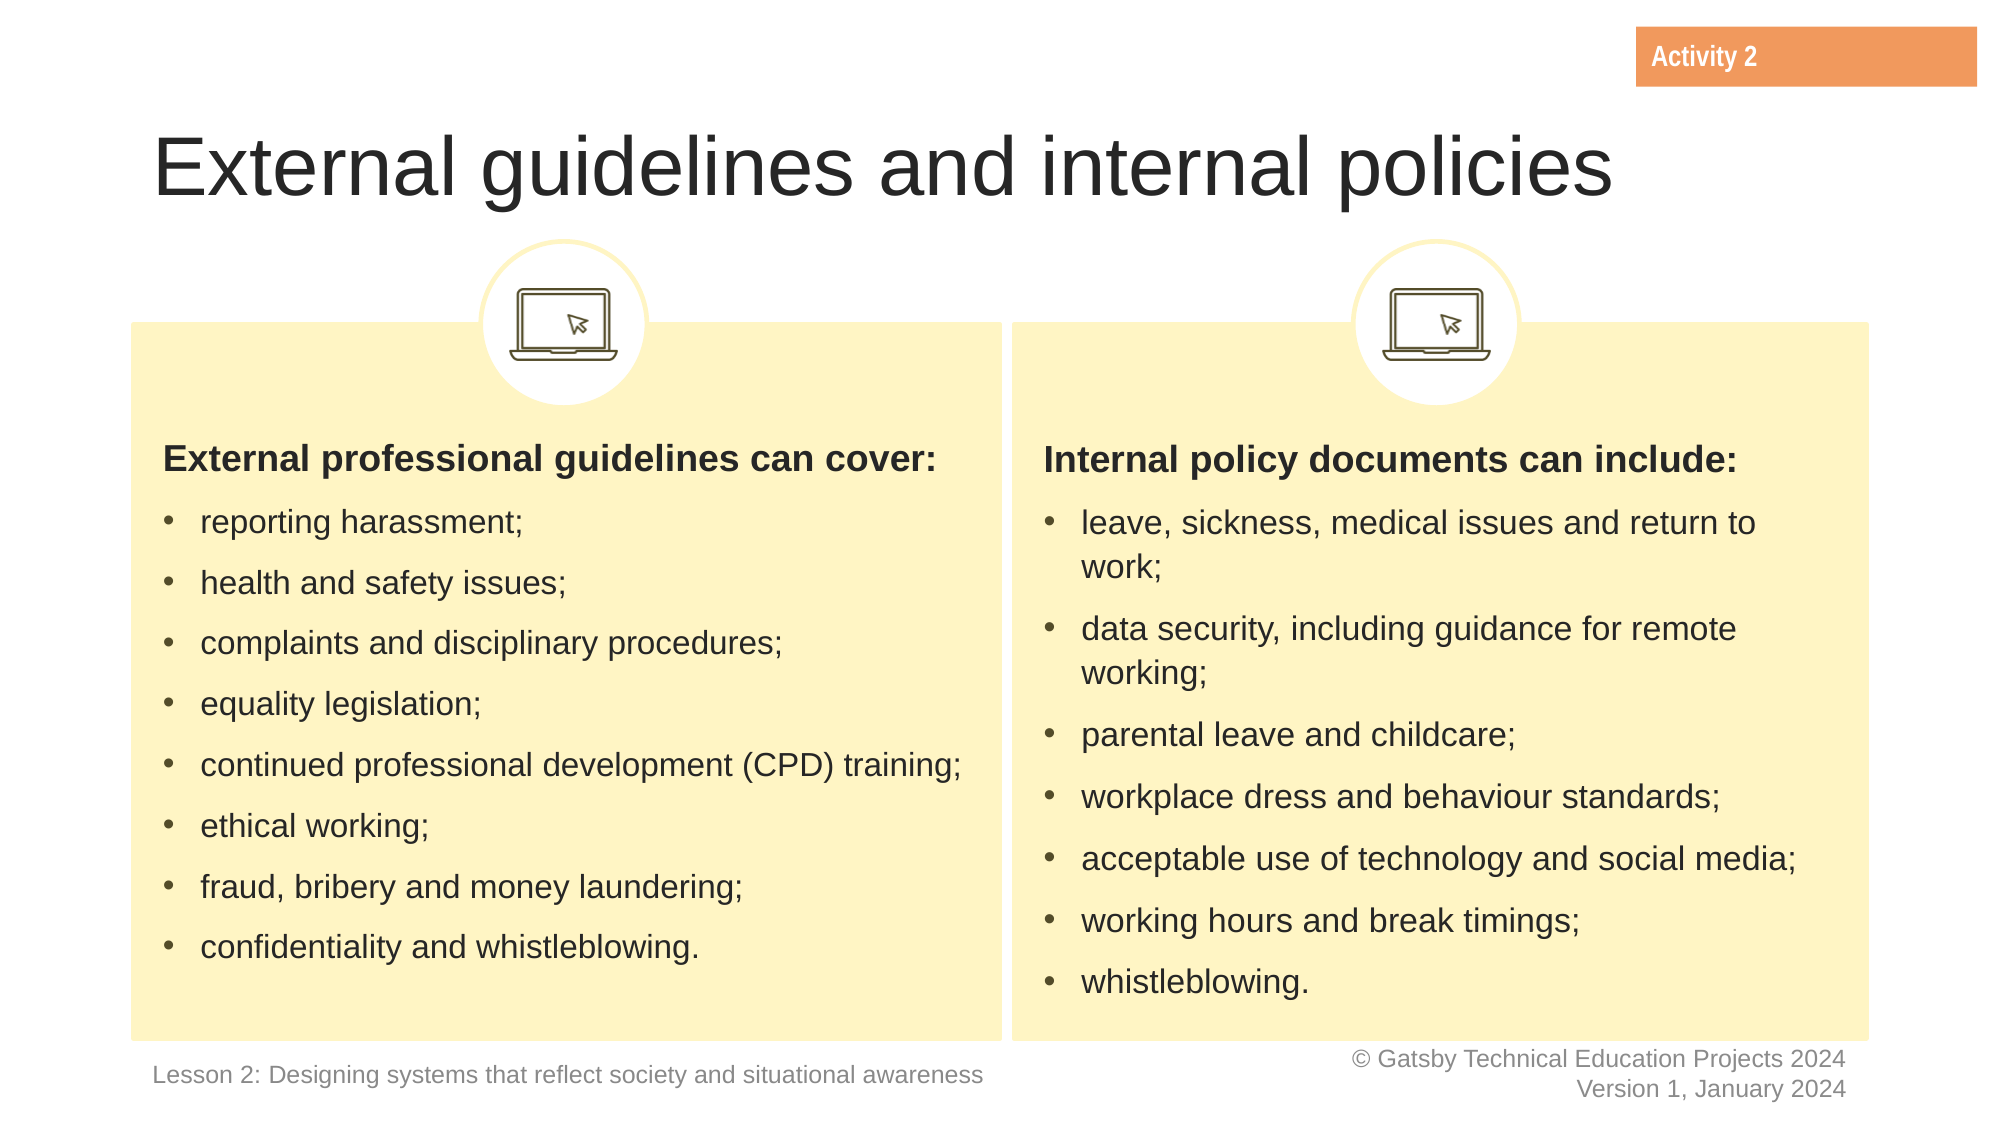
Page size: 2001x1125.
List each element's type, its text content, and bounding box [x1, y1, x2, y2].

title External guidelines and internal policies [137, 59, 1863, 278]
text_box [1352, 240, 1521, 409]
list Lesson 2: Designing systems that reflect society and situational awareness [137, 1042, 1024, 1103]
list Activity 2 [1636, 26, 1978, 87]
list External professional guidelines can cover: reporting harassment; health and safety issues; complaints and disciplinary procedures; equality legislation; continued professional development (CPD) training; ethical working; fraud, bribery and money laundering; confidentiality and whistleblowing. [131, 322, 1002, 1041]
picture [1382, 288, 1491, 361]
list Internal policy documents can include: leave, sickness, medical issues and return to work; data security, including guidance for remote working; parental leave and childcare; workplace dress and behaviour standards; acceptable use of technology and social media; working hours and break timings; whistleblowing. [1012, 322, 1869, 1041]
text_box [479, 240, 648, 409]
picture [509, 288, 618, 361]
